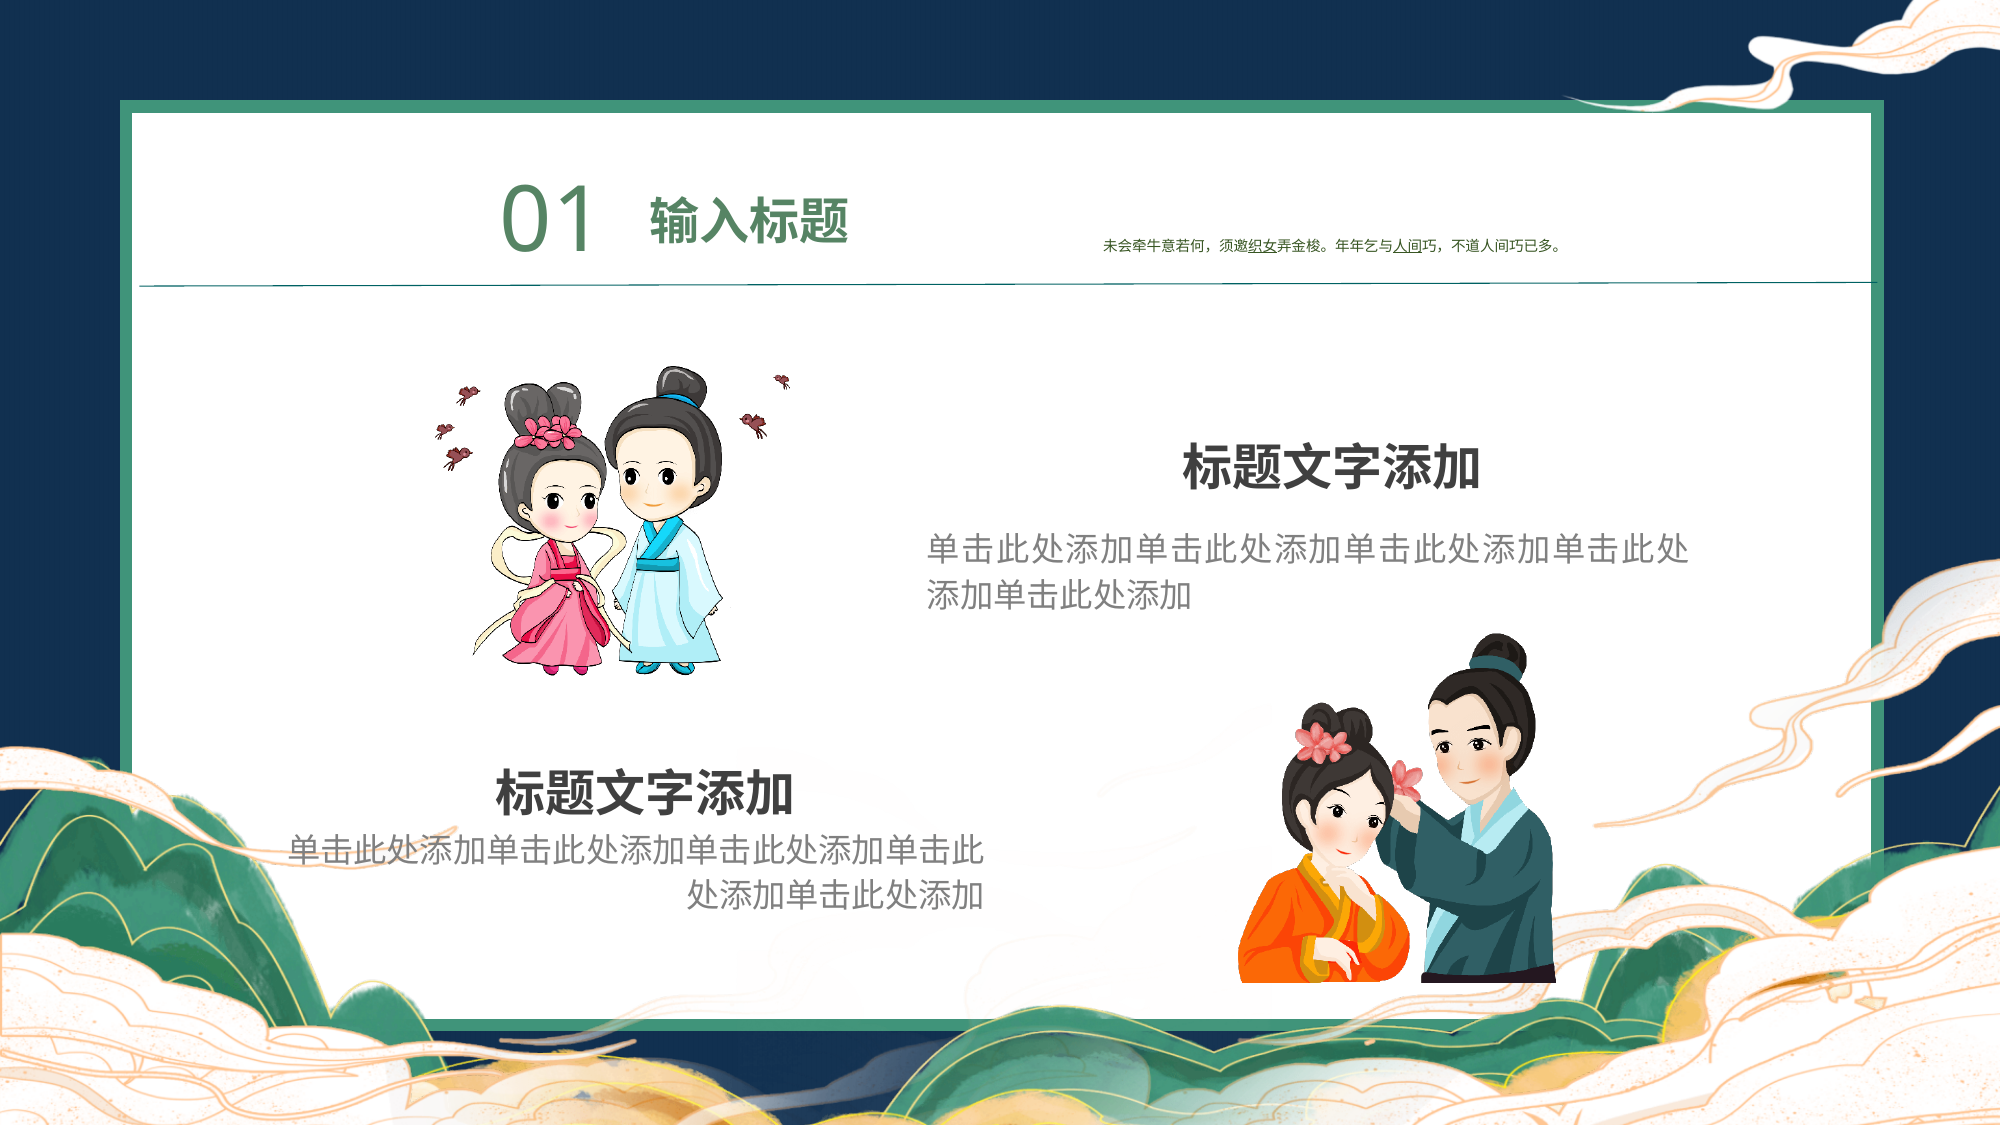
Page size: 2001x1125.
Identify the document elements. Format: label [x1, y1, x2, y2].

text_box [271, 622, 1641, 996]
text_box [139, 152, 1878, 287]
text_box [366, 341, 1706, 698]
text_box [0, 0, 2000, 1125]
